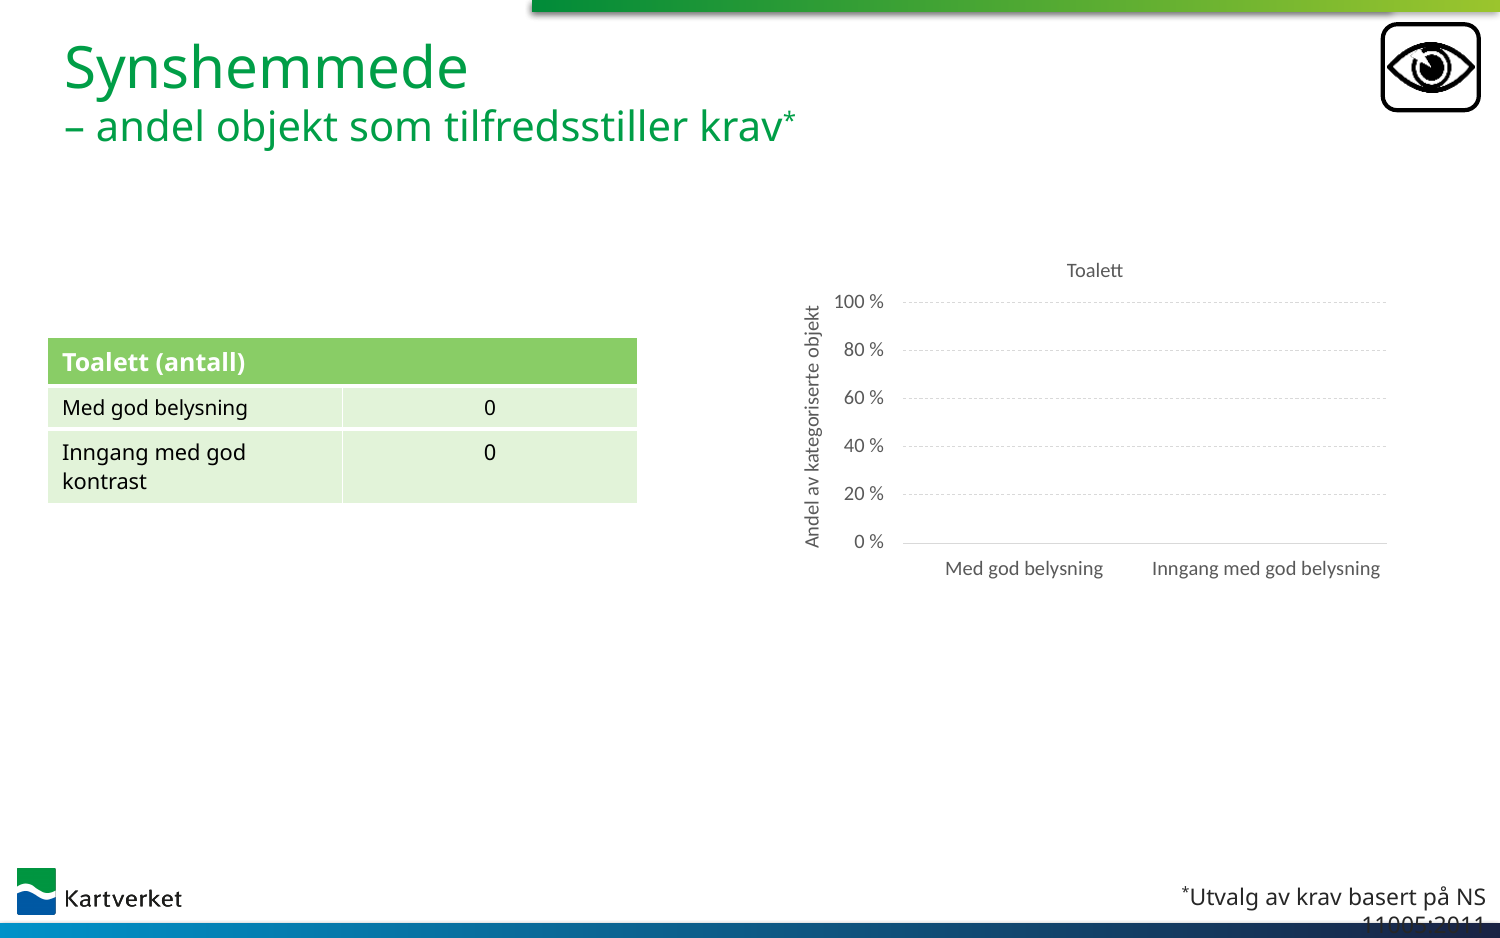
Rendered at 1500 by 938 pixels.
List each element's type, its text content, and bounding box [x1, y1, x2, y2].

text_box Synshemmede – andel objekt som tilfredsstiller krav* [49, 24, 1431, 158]
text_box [1382, 24, 1480, 111]
table_cell 0 [343, 431, 637, 503]
picture [791, 249, 1400, 589]
table_cell 0 [343, 388, 637, 427]
table_header Toalett (antall) [48, 338, 637, 384]
table_cell Inngang med god kontrast [48, 431, 342, 503]
text_box *Utvalg av krav basert på NS 11005:2011 [1068, 873, 1500, 938]
table_cell Med god belysning [48, 388, 342, 427]
